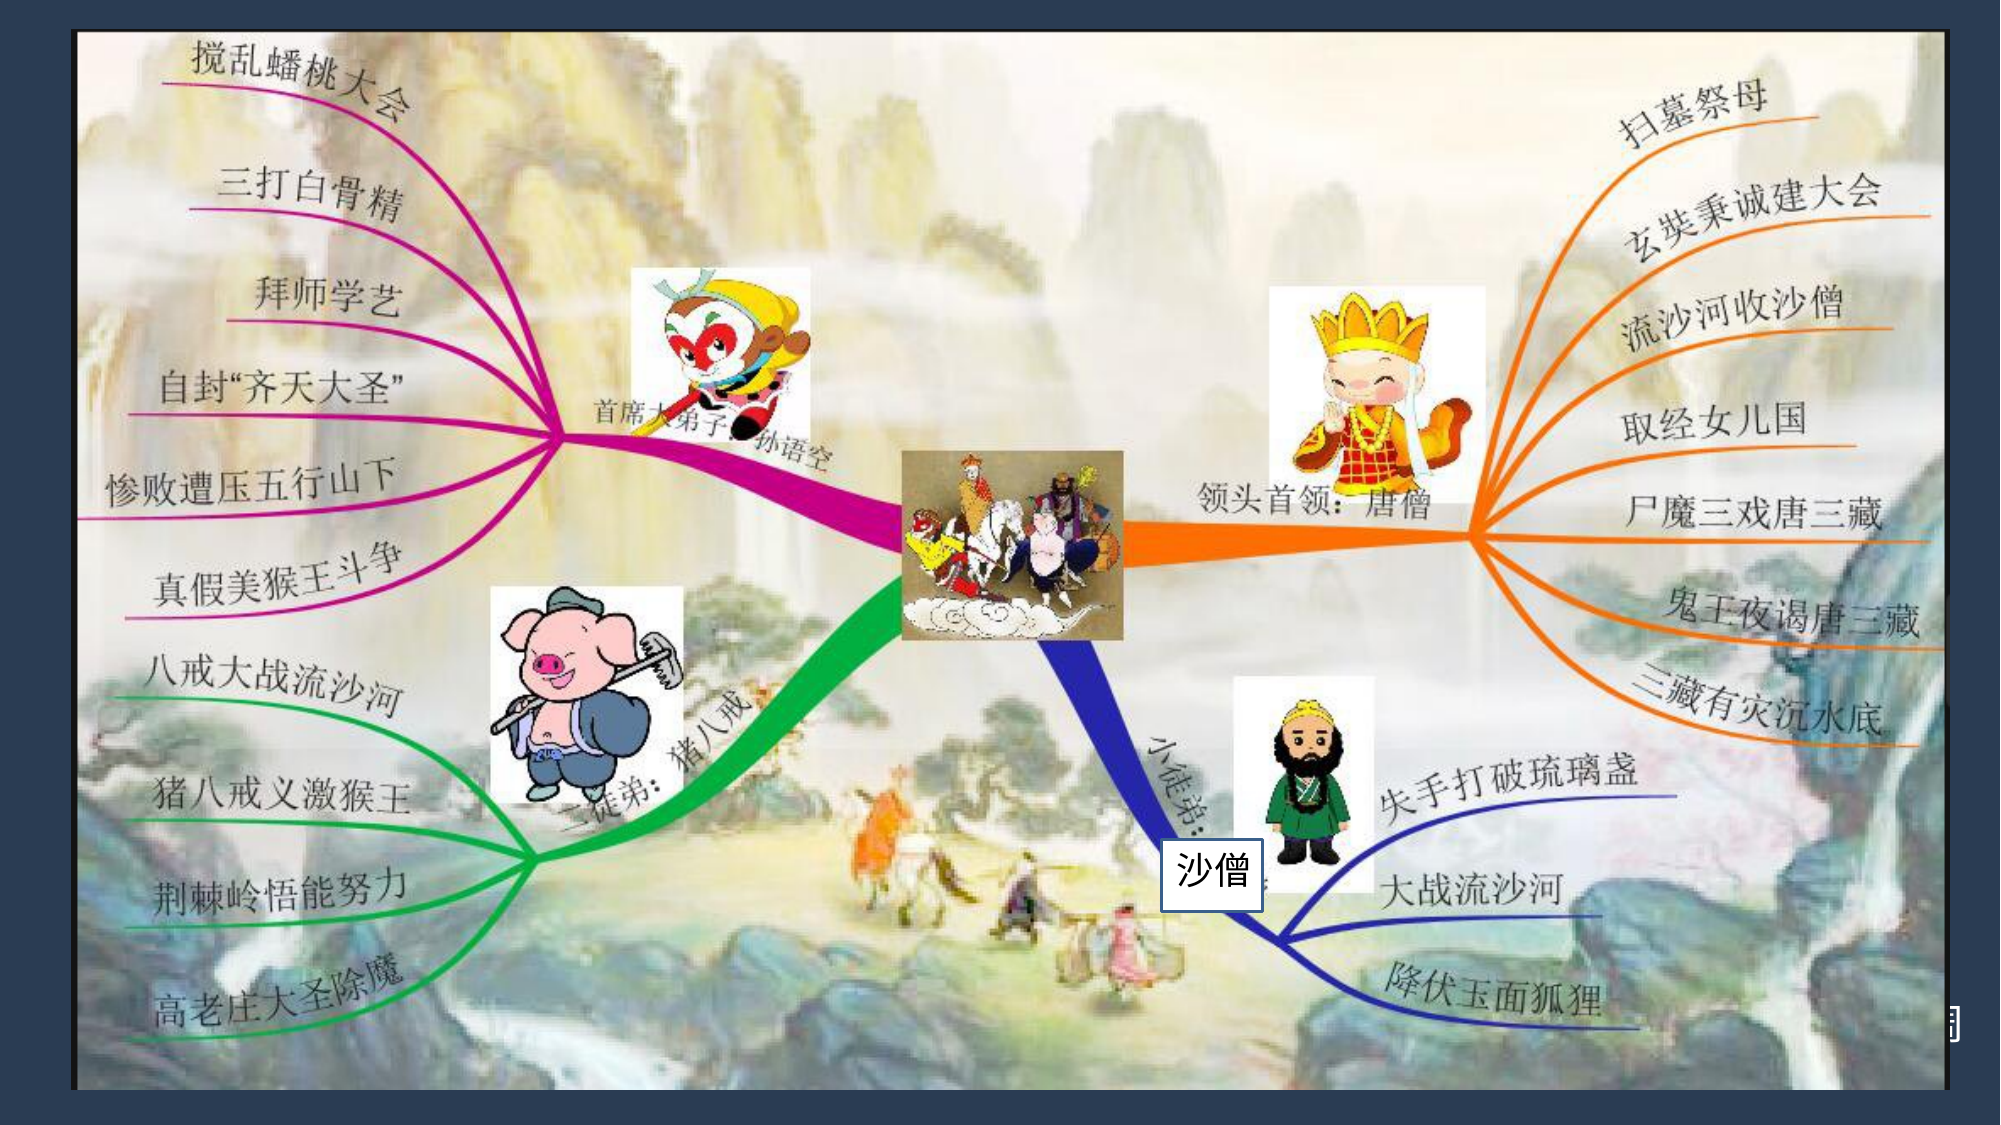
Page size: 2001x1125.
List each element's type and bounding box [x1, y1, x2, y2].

picture [70, 29, 1951, 1091]
